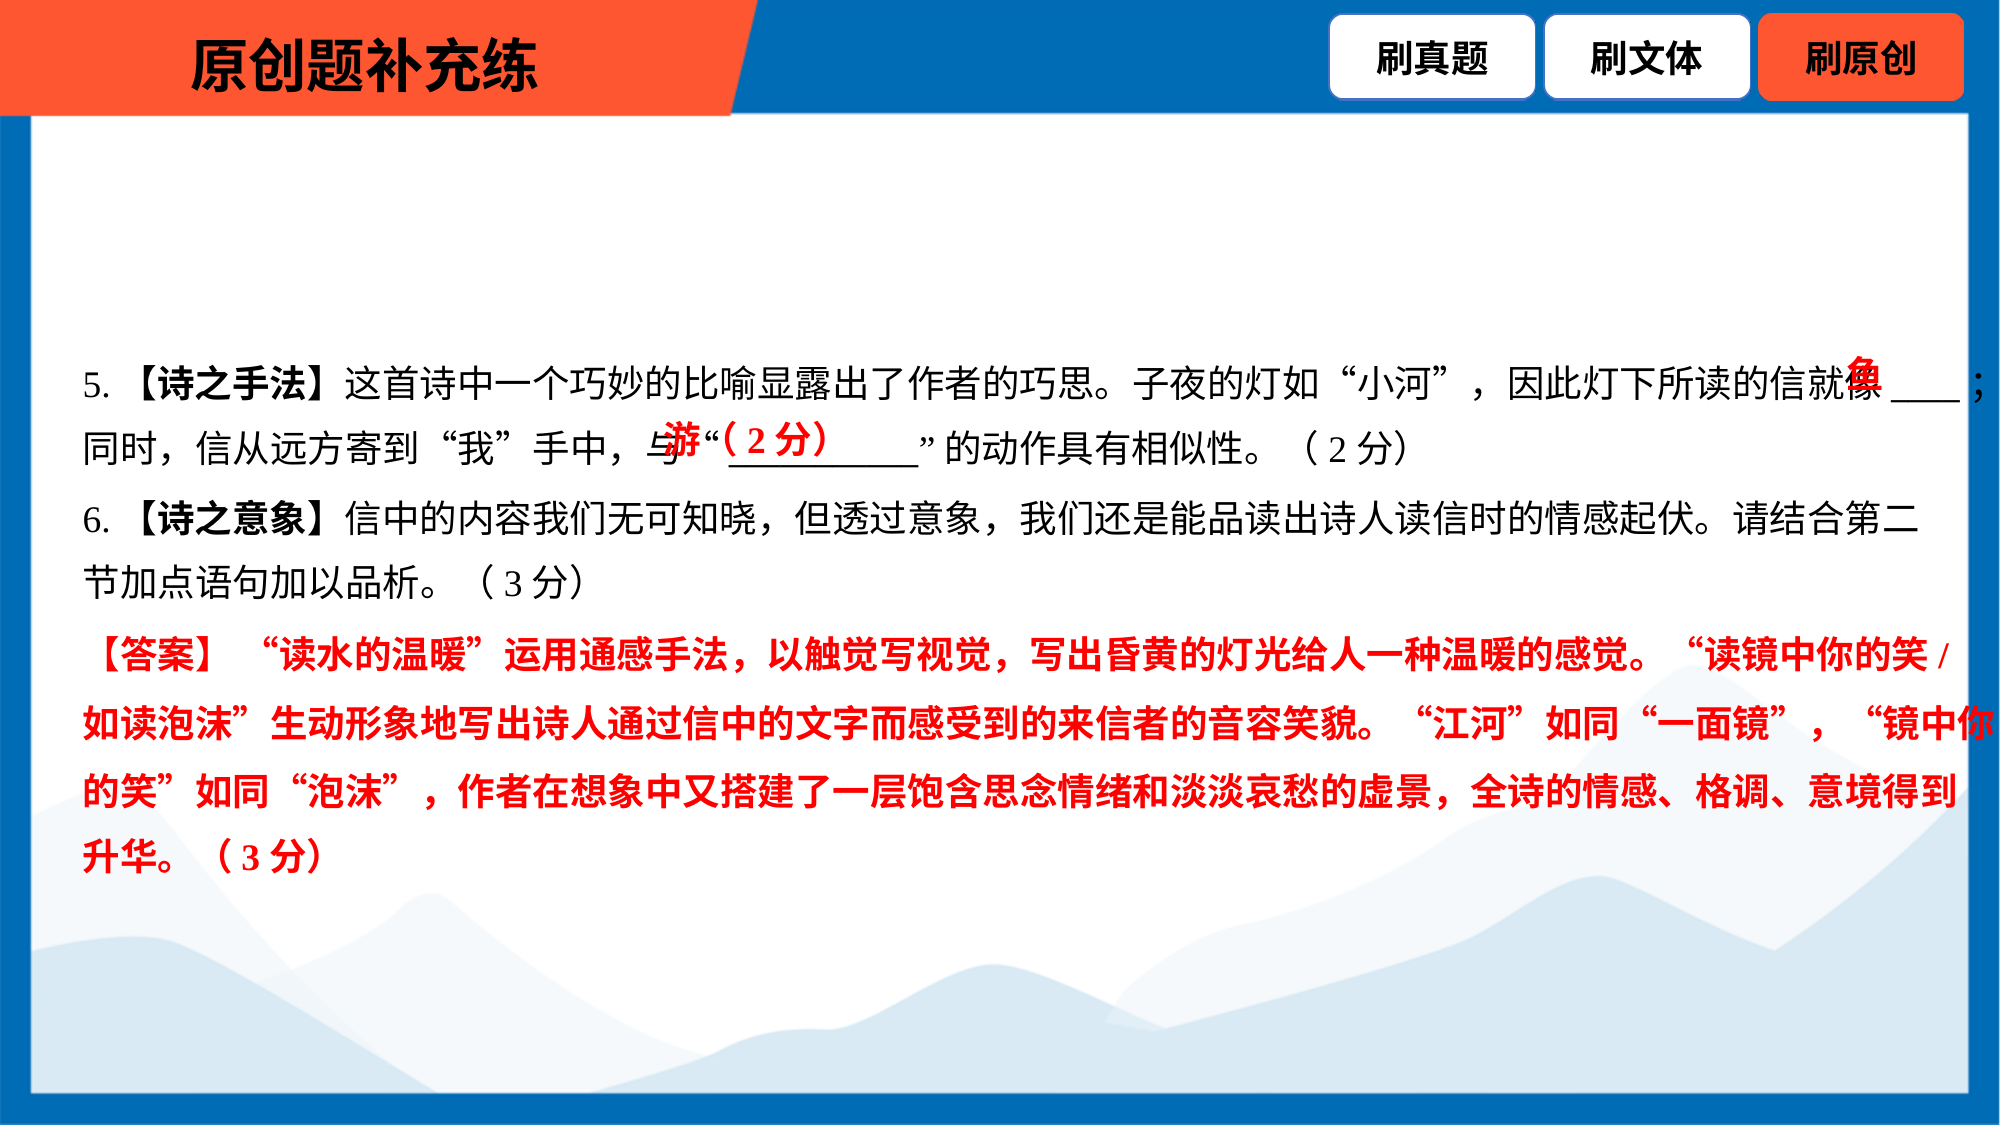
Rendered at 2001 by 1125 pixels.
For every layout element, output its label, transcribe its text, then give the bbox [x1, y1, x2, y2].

picture [0, 0, 2000, 1125]
text_box 5.【诗之手法】这首诗中一个巧妙的比喻显露出了作者的巧思。子夜的灯如“小河”，因此灯下所读的信就像____； 同时，信从远方寄到“我”手中，与“___________”的动作具有相似性。（2分） [82, 336, 1917, 463]
text_box 鱼 [1832, 331, 1898, 390]
text_box 【答案】 “读水的温暖”运用通感手法，以触觉写视觉，写出昏黄的灯光给人一种温暖的感觉。“读镜中你的笑/ 如读泡沫”生动形象地写出诗人通过信中的文字而感受到的来信者的音容笑貌。“江河”如同“一面镜”，“镜中你 的笑”如同“泡沫”，作者在想象中又搭建了一层饱含思念情绪和淡淡哀愁的虚景，全诗的情感、格调、意境得到 升华。（3分） [82, 607, 1917, 872]
text_box 6.【诗之意象】信中的内容我们无可知晓，但透过意象，我们还是能品读出诗人读信时的情感起伏。请结合第二 节加点语句加以品析。（3分） [82, 470, 1917, 598]
text_box 游（2分） [658, 396, 855, 455]
